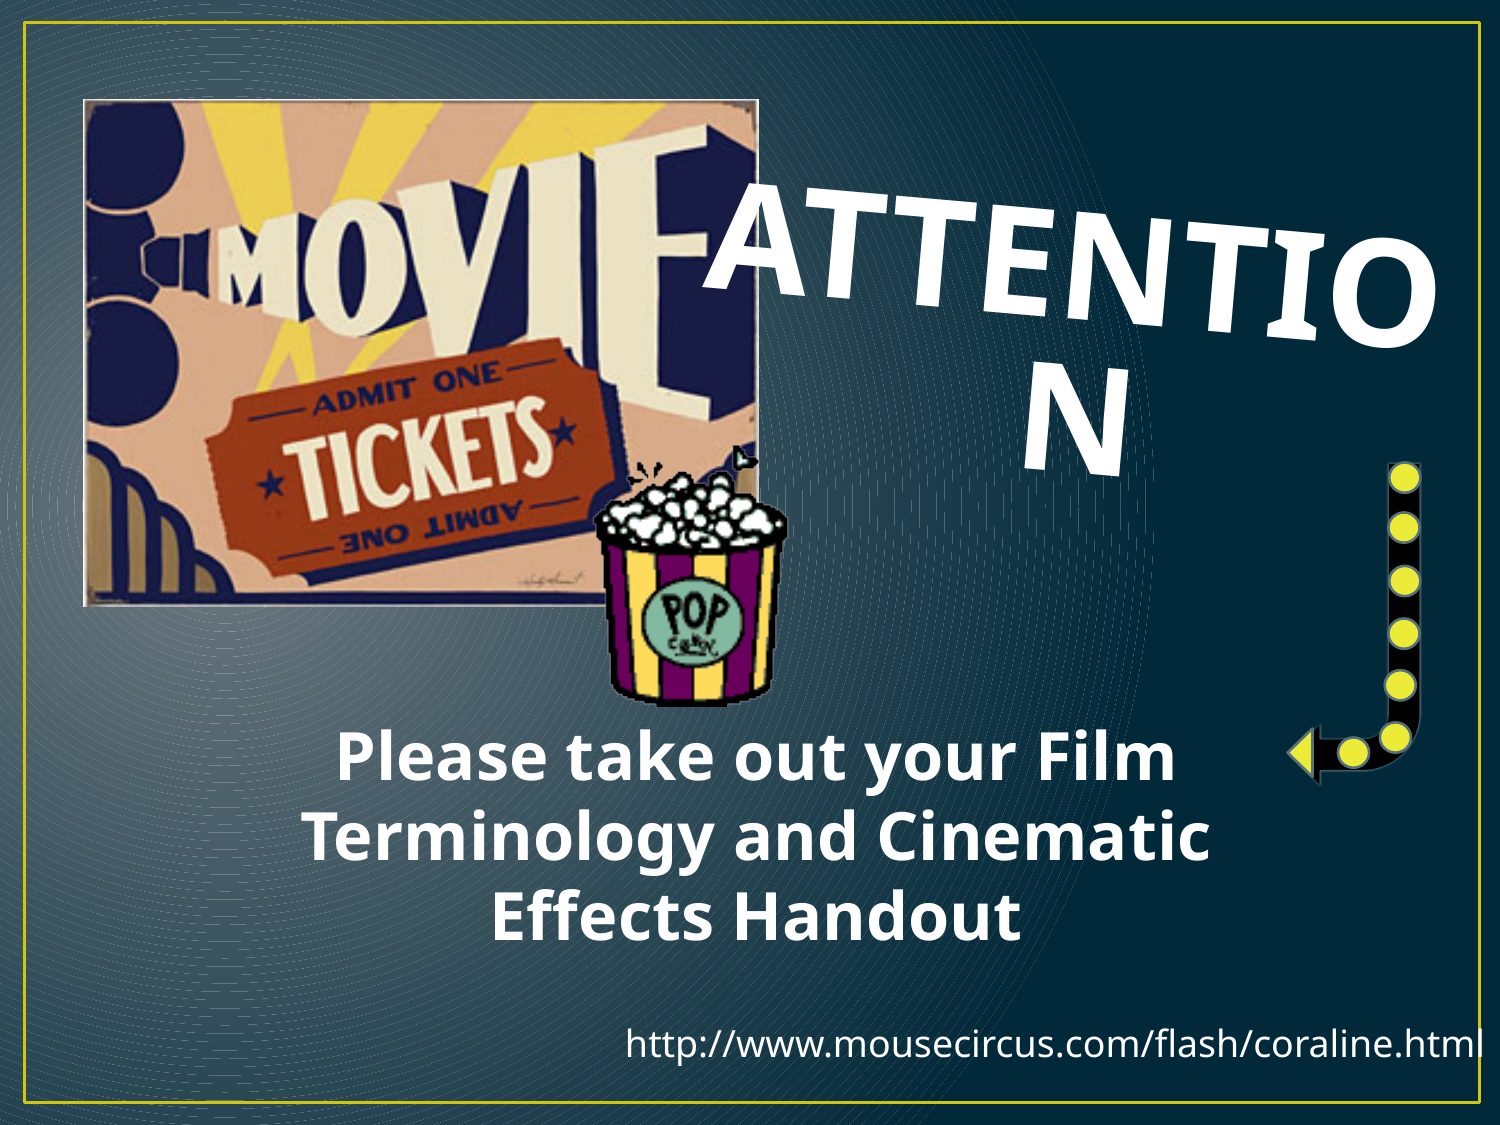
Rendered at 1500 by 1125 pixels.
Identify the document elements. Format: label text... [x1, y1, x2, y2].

text_box [1388, 463, 1395, 472]
text_box [1387, 511, 1421, 545]
text_box [1387, 461, 1422, 495]
text_box [1314, 729, 1347, 781]
picture [83, 99, 798, 707]
text_box Attention [766, 164, 1474, 540]
text_box [1360, 737, 1400, 769]
text_box Please take out your Film Terminology and Cinematic Effects Handout [199, 706, 1313, 961]
text_box [1387, 617, 1421, 651]
text_box [1286, 727, 1314, 779]
text_box [1388, 533, 1421, 571]
text_box [1415, 463, 1421, 470]
text_box [1378, 721, 1413, 754]
text_box [1336, 736, 1371, 770]
text_box [1383, 668, 1418, 702]
text_box http://www.mousecircus.com/flash/coraline.html [610, 1012, 1500, 1073]
text_box [1388, 484, 1421, 522]
text_box [1387, 564, 1422, 598]
text_box [1390, 591, 1419, 624]
text_box [1389, 643, 1419, 736]
